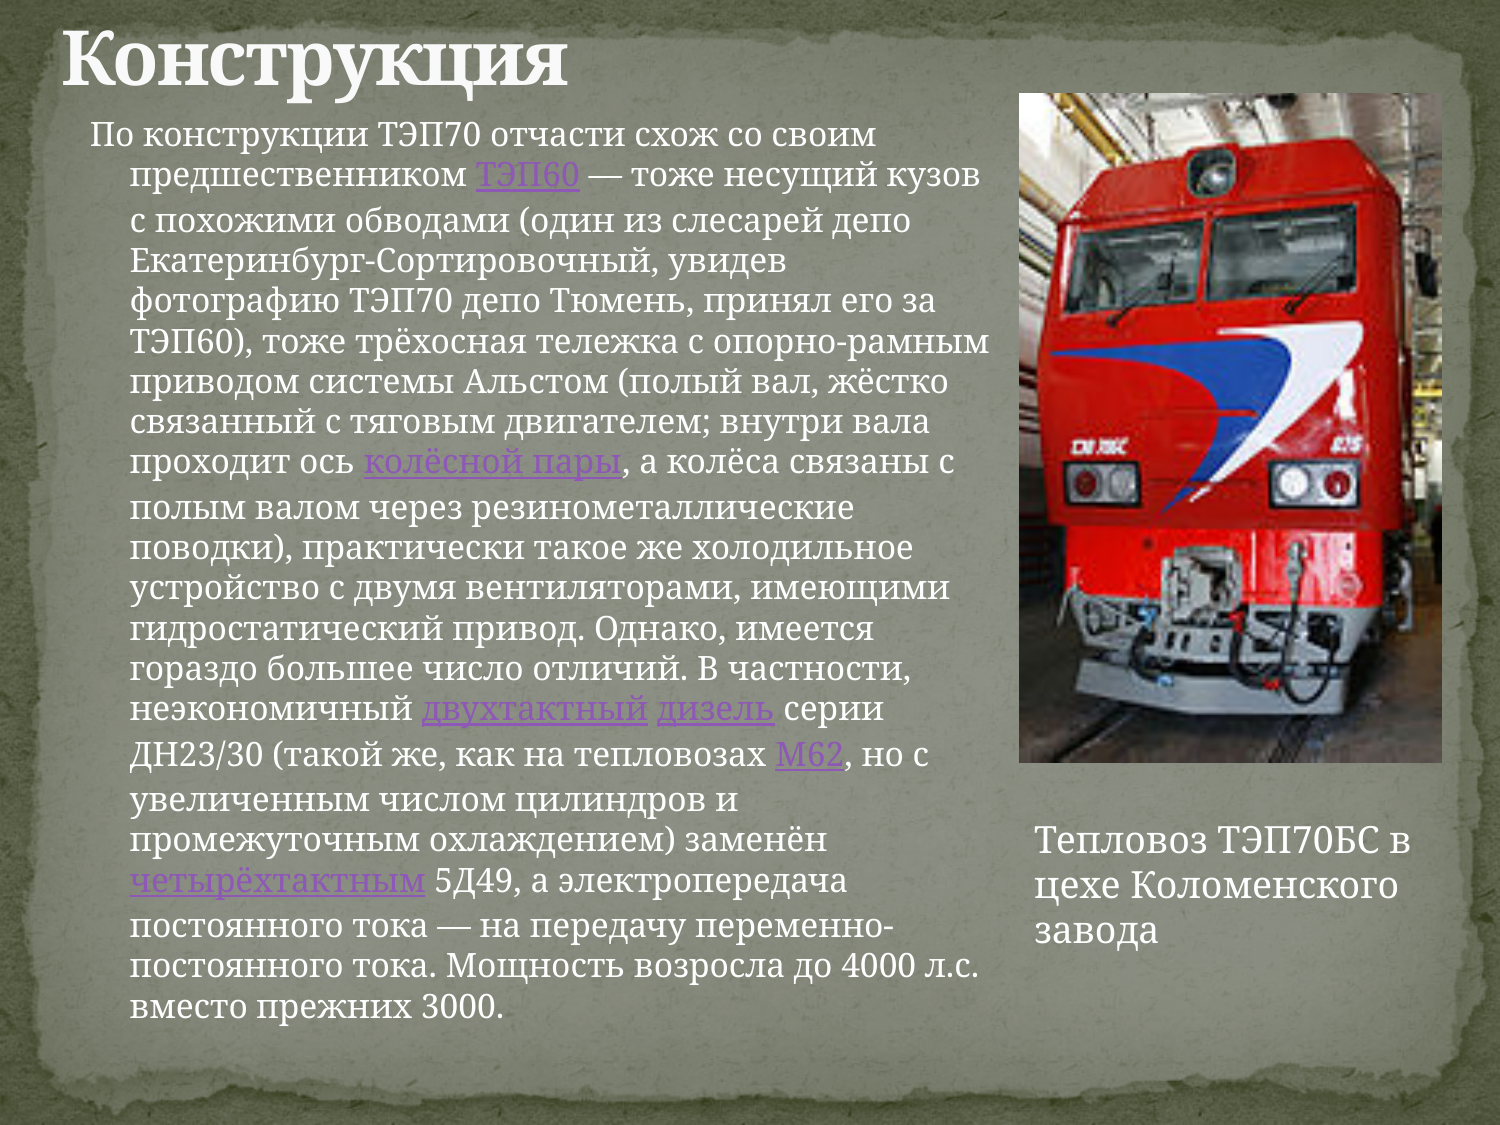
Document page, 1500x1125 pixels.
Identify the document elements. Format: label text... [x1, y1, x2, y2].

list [1021, 95, 1442, 762]
text_box Тепловоз ТЭП70БС в цехе Коломенского завода [1019, 808, 1500, 959]
list По конструкции ТЭП70 отчасти схож со своим предшественником ТЭП60 — тоже несущий кузов с похожими обводами (один из слесарей депо Екатеринбург-Сортировочный, увидев фотографию ТЭП70 депо Тюмень, принял его за ТЭП60), тоже трёхосная тележка с опорно-рамным приводом системы Альстом (полый вал, жёстко связанный с тяговым двигателем; внутри вала проходит ось колёсной пары, а колёса связаны с полым валом через резинометаллические поводки), практически такое же холодильное устройство с двумя вентиляторами, имеющими гидростатический привод. Однако, имеется гораздо большее число отличий. В частности, неэкономичный двухтактный дизель серии ДН23/30 (такой же, как на тепловозах М62, но с увеличенным числом цилиндров и промежуточным охлаждением) заменён четырёхтактным 5Д49, а электропередача постоянного тока — на передачу переменно-постоянного тока. Мощность возросла до 4000 л.с. вместо прежних 3000. [75, 105, 1020, 1079]
title Конструкция [46, 0, 1280, 200]
